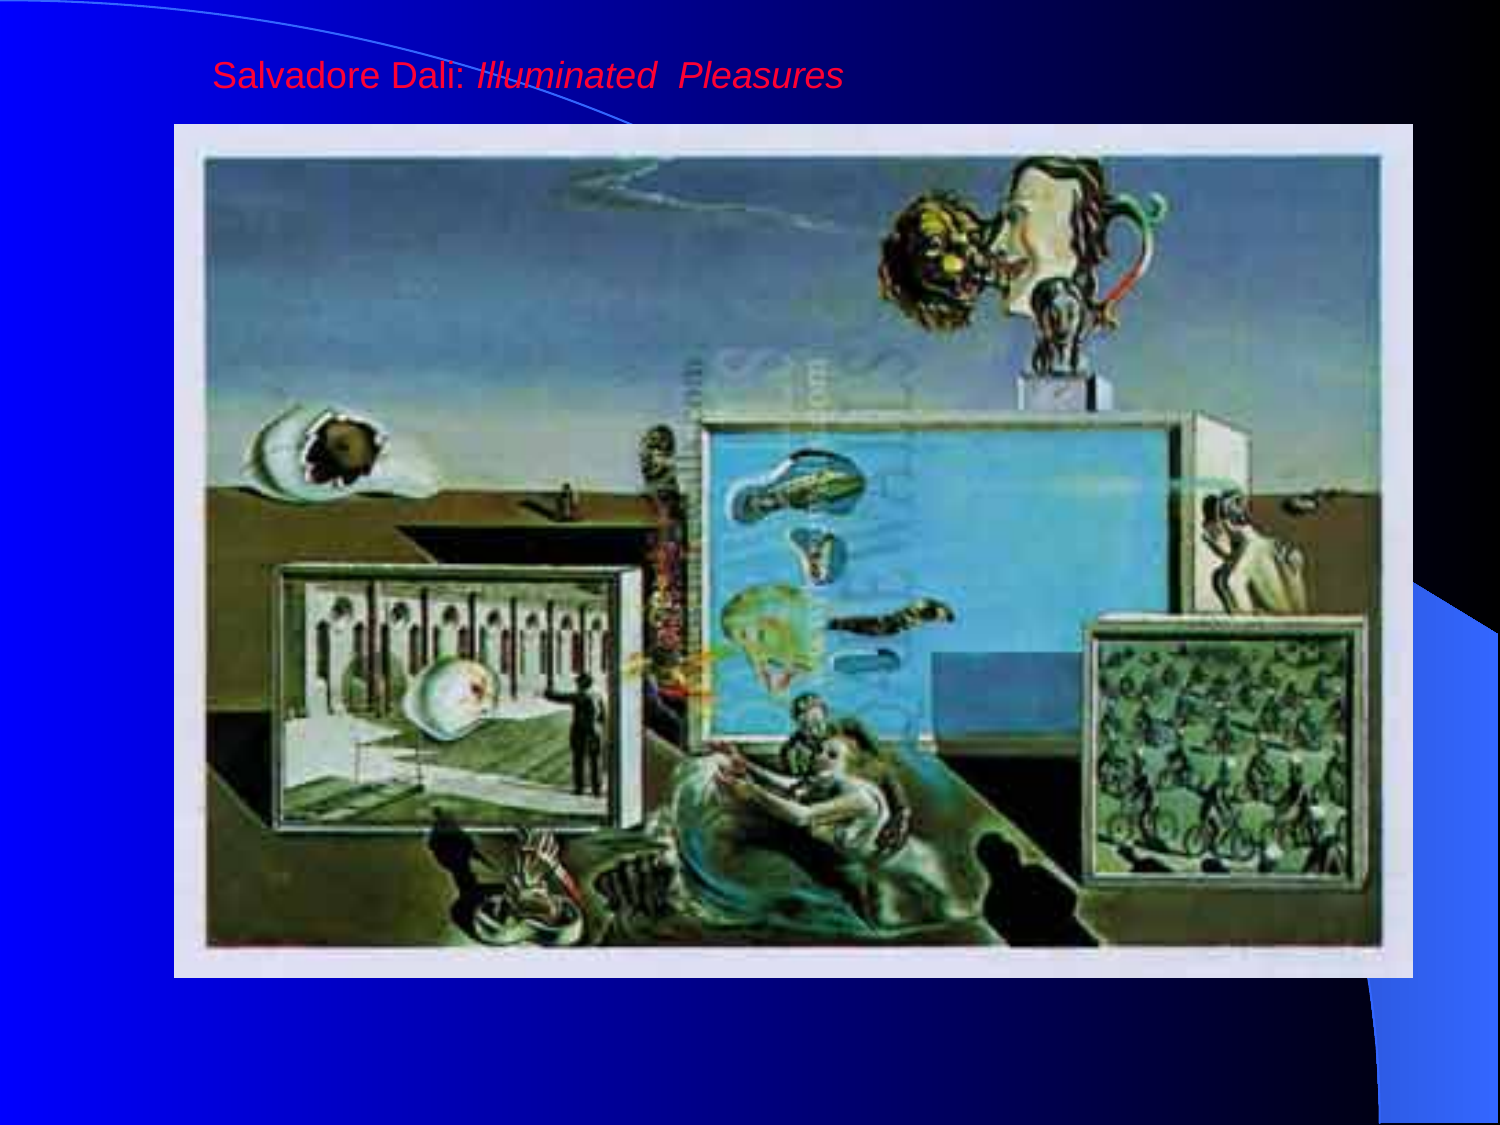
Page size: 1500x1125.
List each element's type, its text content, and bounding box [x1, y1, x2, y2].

picture [174, 124, 1413, 978]
text_box Salvadore Dali: Illuminated Pleasures [197, 43, 1200, 104]
